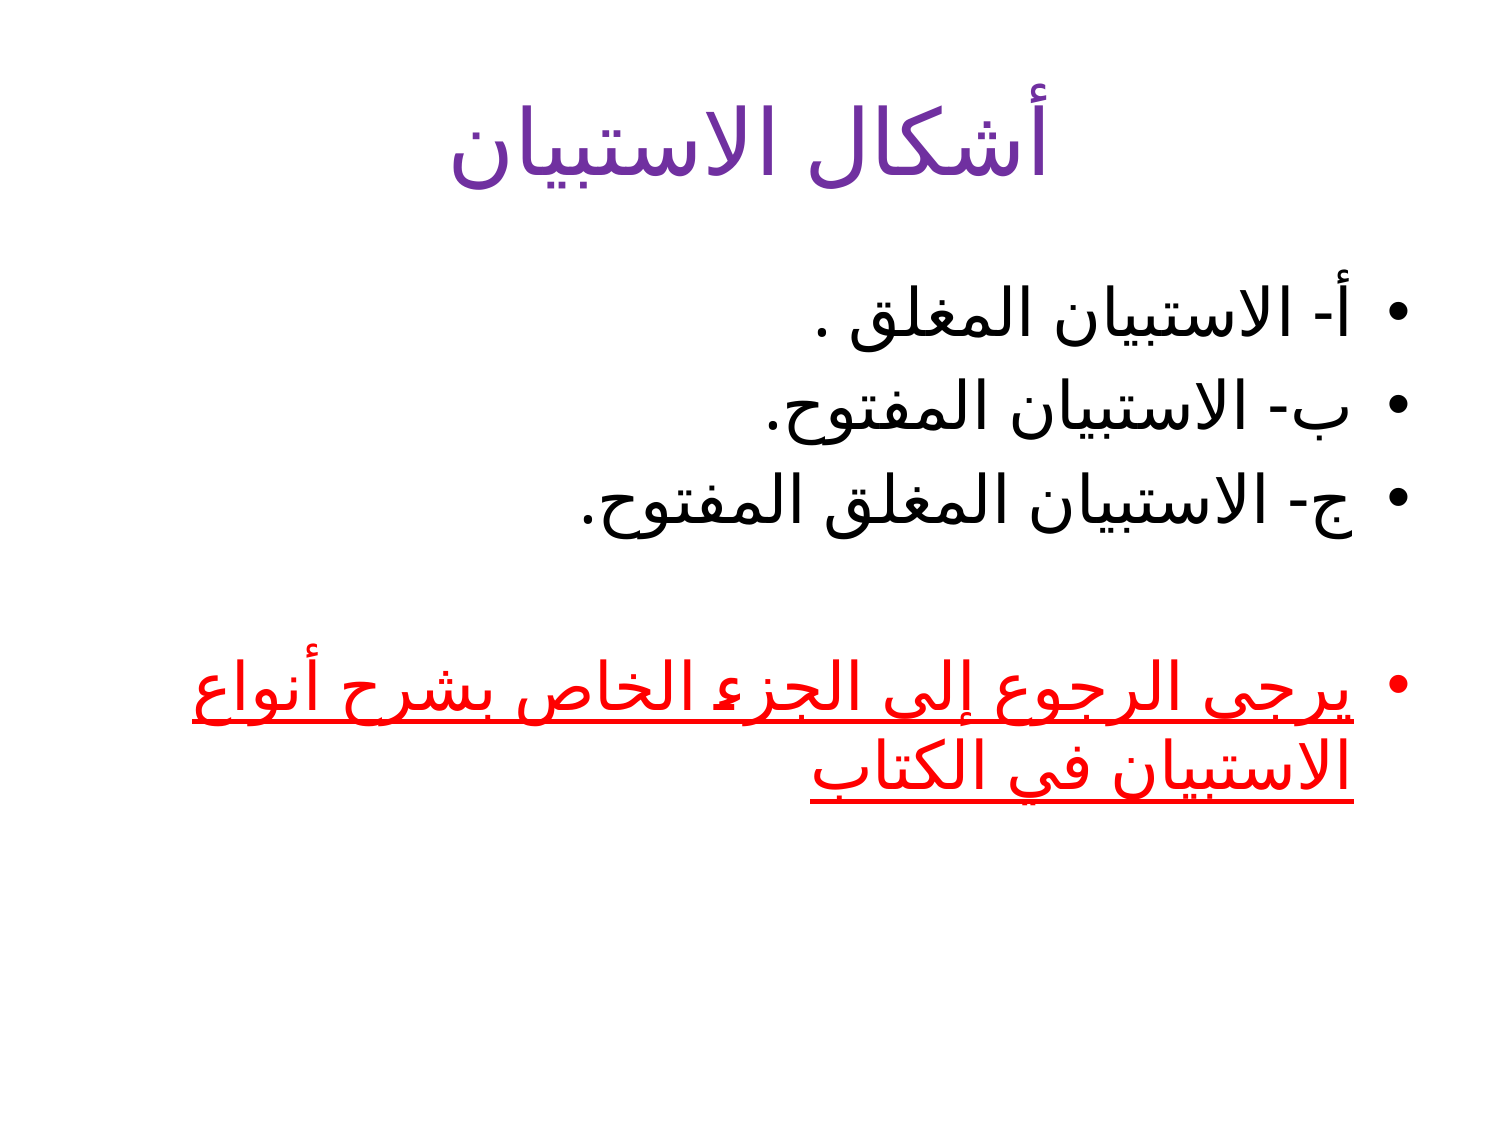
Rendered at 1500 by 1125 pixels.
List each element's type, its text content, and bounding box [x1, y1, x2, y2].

list أ- الاستبيان المغلق . ب- الاستبيان المفتوح. ج- الاستبيان المغلق المفتوح. يرجى الرجوع إلى الجزء الخاص بشرح أنواع الاستبيان في الكتاب [75, 262, 1425, 1005]
title أشكال الاستبيان [75, 45, 1425, 233]
